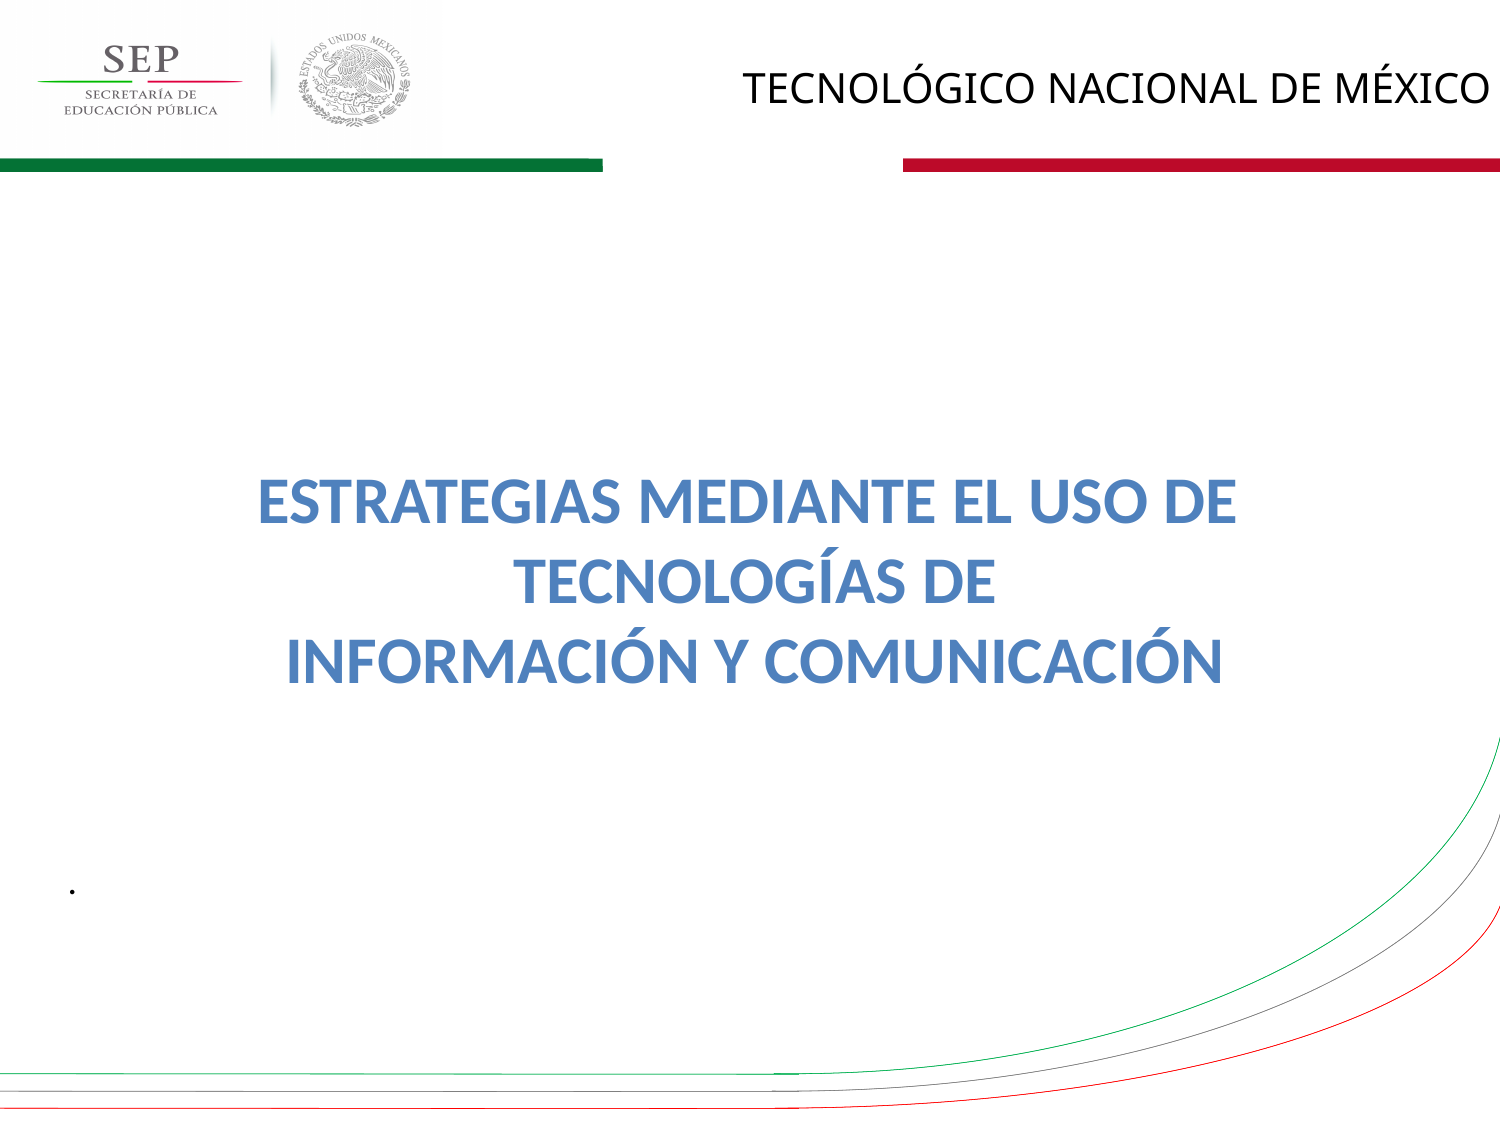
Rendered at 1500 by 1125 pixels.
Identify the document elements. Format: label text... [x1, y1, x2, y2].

text_box . [53, 219, 1353, 910]
text_box ESTRATEGIAS MEDIANTE EL USO DE TECNOLOGÍAS DE INFORMACIÓN Y COMUNICACIÓN [242, 314, 1254, 705]
picture [0, 0, 443, 158]
